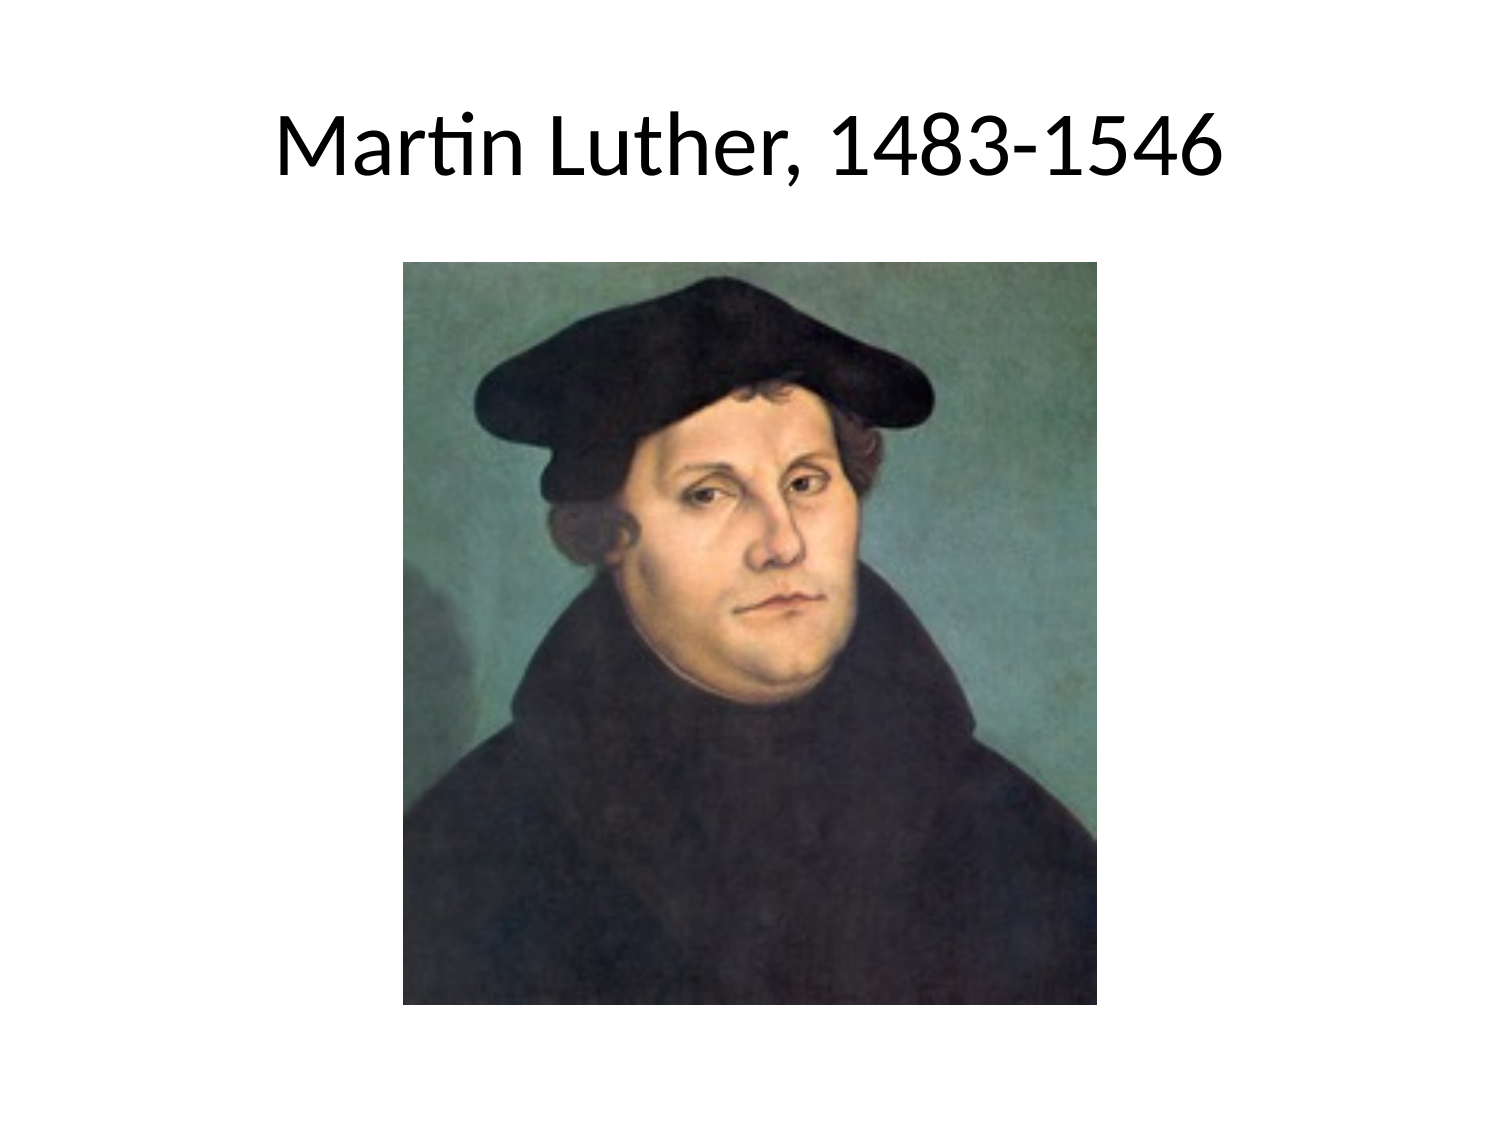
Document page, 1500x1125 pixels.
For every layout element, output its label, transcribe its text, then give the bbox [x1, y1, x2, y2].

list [74, 262, 1426, 1006]
title Martin Luther, 1483-1546 [75, 45, 1425, 233]
